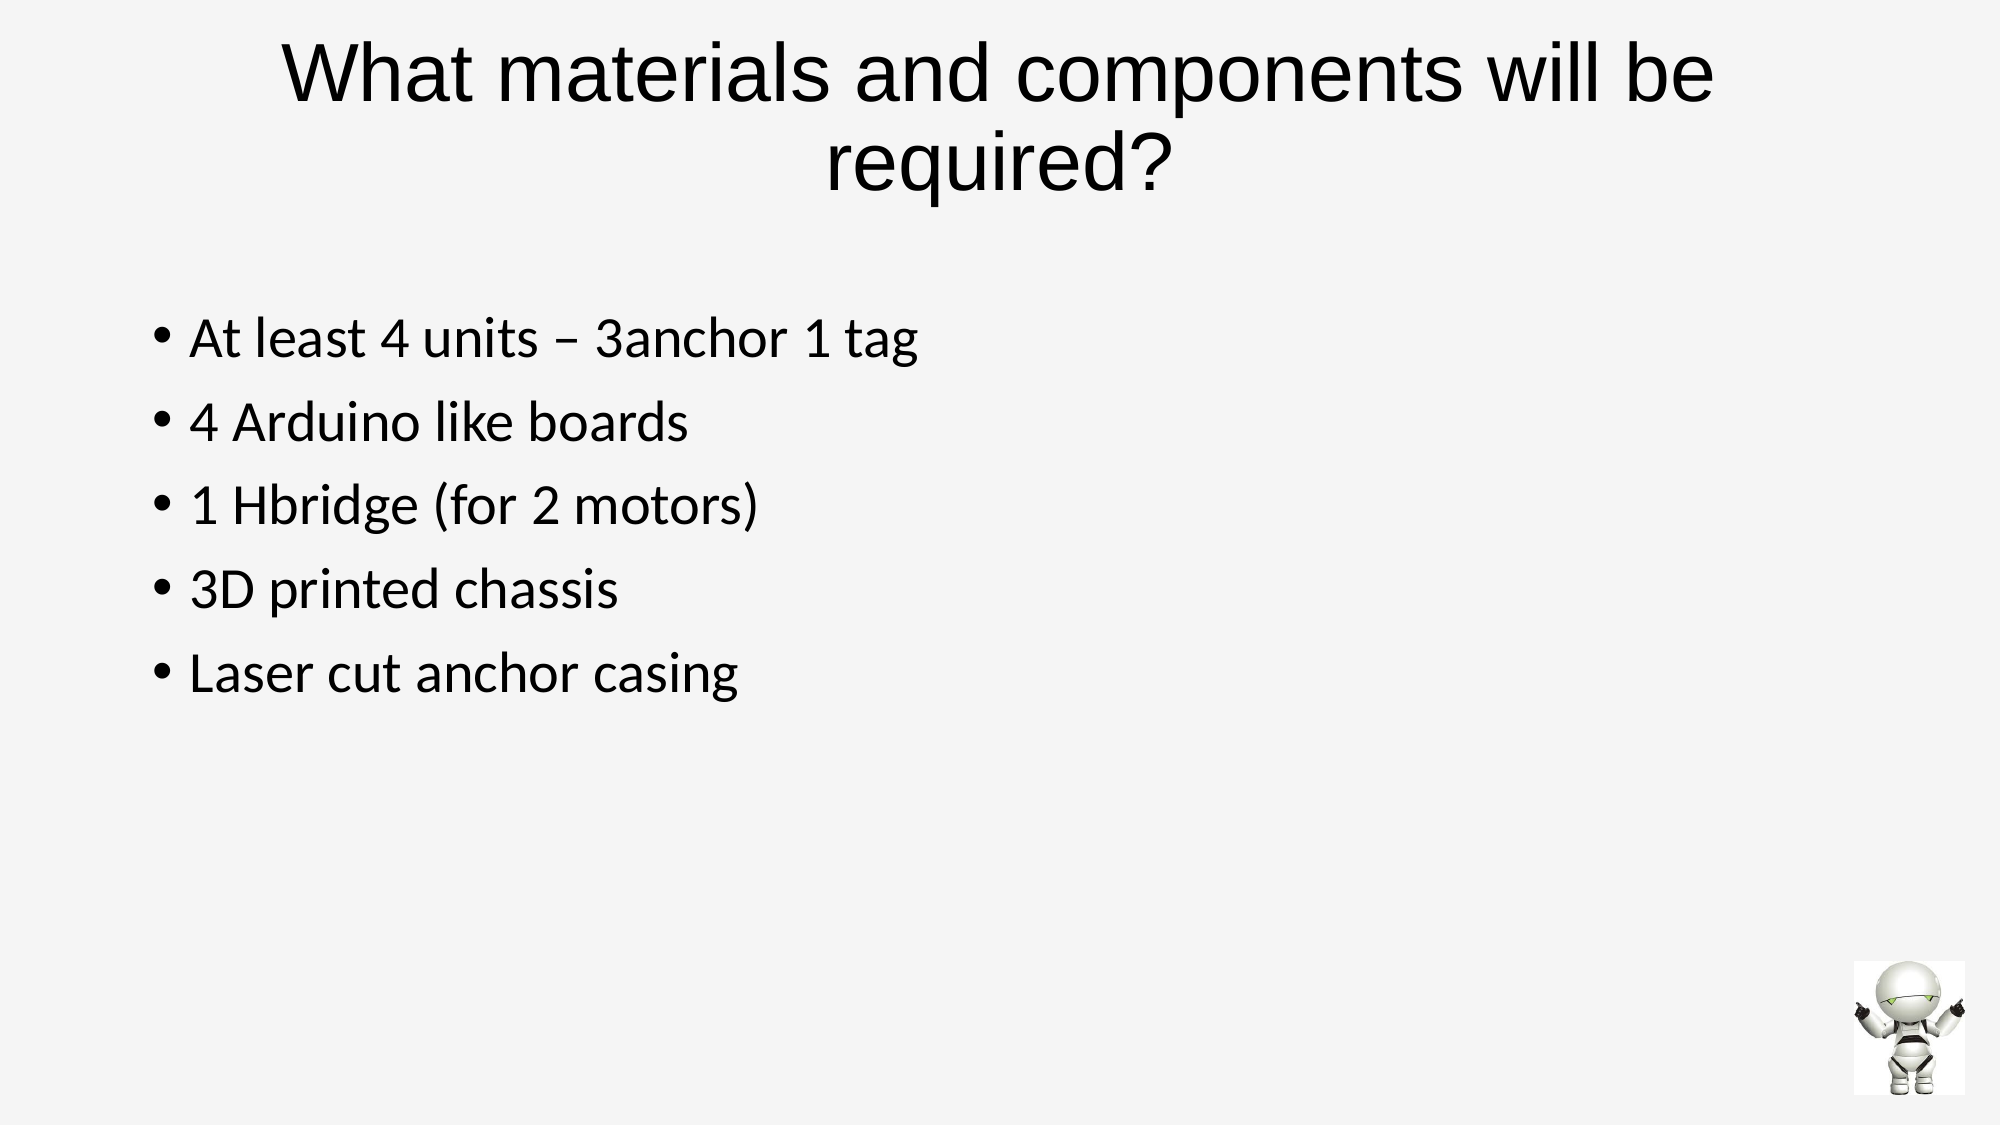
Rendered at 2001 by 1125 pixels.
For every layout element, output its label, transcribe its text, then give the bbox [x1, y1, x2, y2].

list At least 4 units – 3anchor 1 tag 4 Arduino like boards 1 Hbridge (for 2 motors) 3D printed chassis Laser cut anchor casing [137, 299, 1863, 1014]
picture [1854, 961, 1965, 1095]
title What materials and components will be required? [137, 59, 1863, 278]
